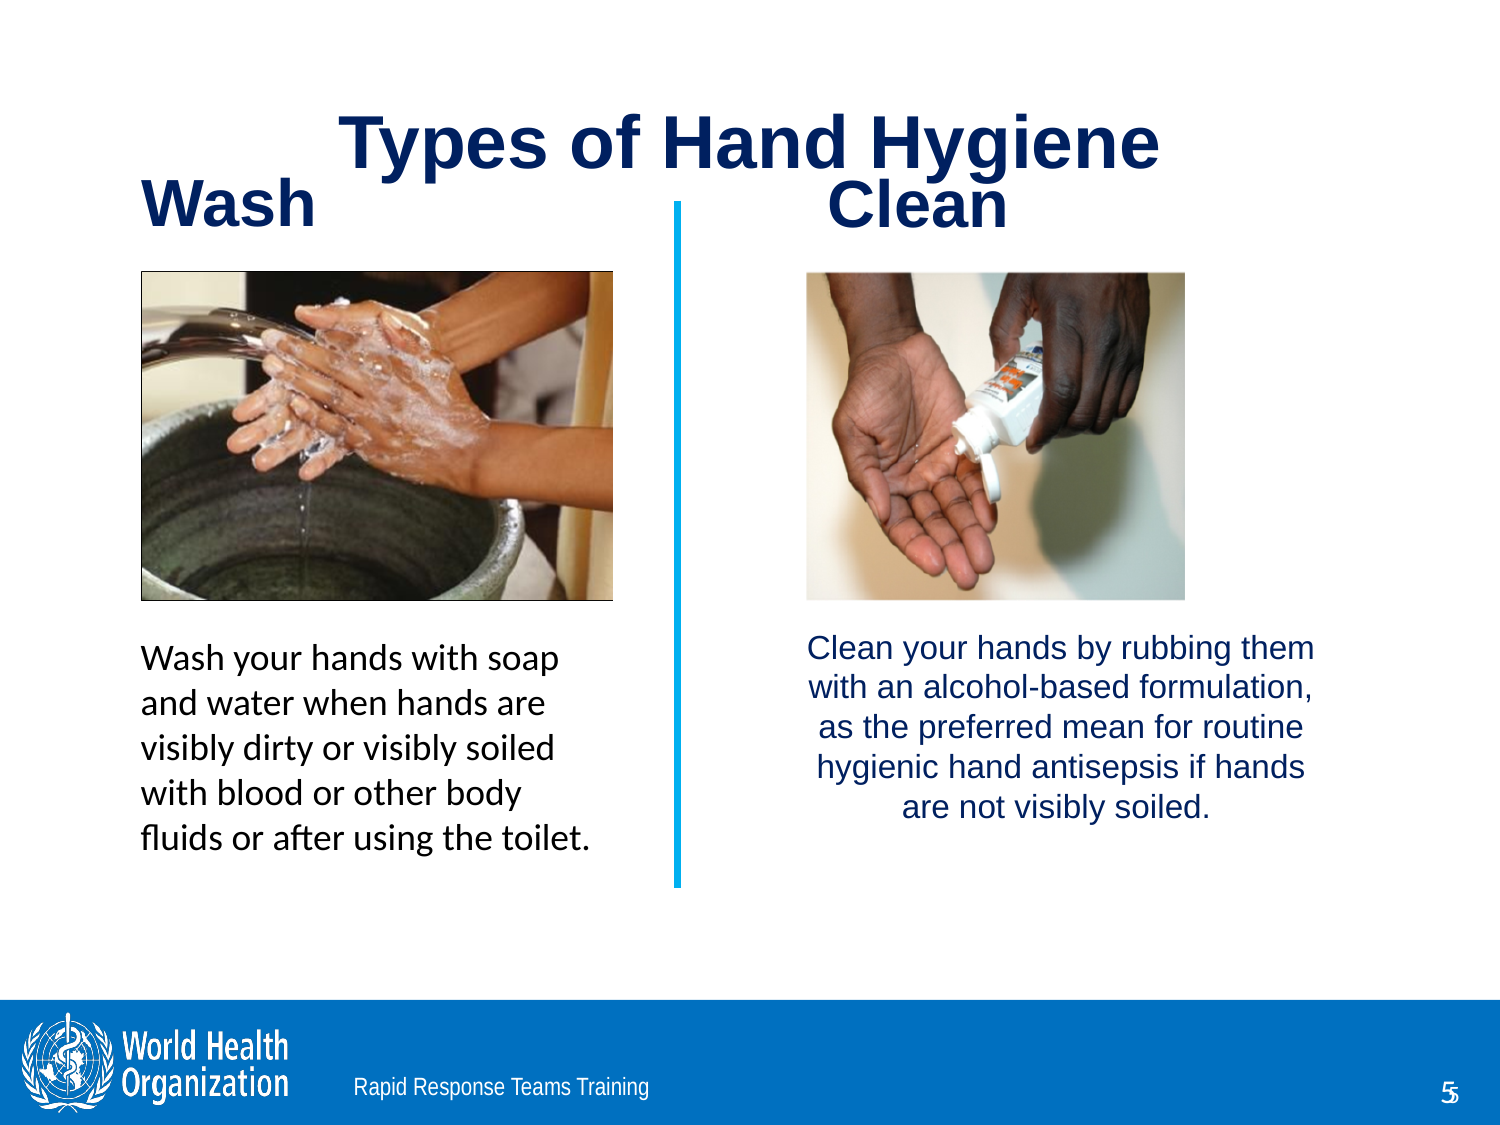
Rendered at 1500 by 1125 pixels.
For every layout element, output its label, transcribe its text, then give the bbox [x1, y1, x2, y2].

picture [805, 270, 1186, 602]
text_box Wash your hands with soap and water when hands are visibly dirty or visibly soiled with blood or other body fluids or after using the toilet. [125, 699, 607, 866]
picture [21, 1012, 288, 1113]
text_box Wash [141, 160, 318, 241]
slide_number 5 [1374, 1063, 1475, 1124]
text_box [107, 270, 614, 692]
title Types of Hand Hygiene [75, 45, 1425, 233]
text_box Clean your hands by rubbing them with an alcohol-based formulation, as the preferred mean for routine hygienic hand antisepsis if hands are not visibly soiled. [805, 625, 1317, 826]
text_box Clean [827, 160, 1010, 241]
